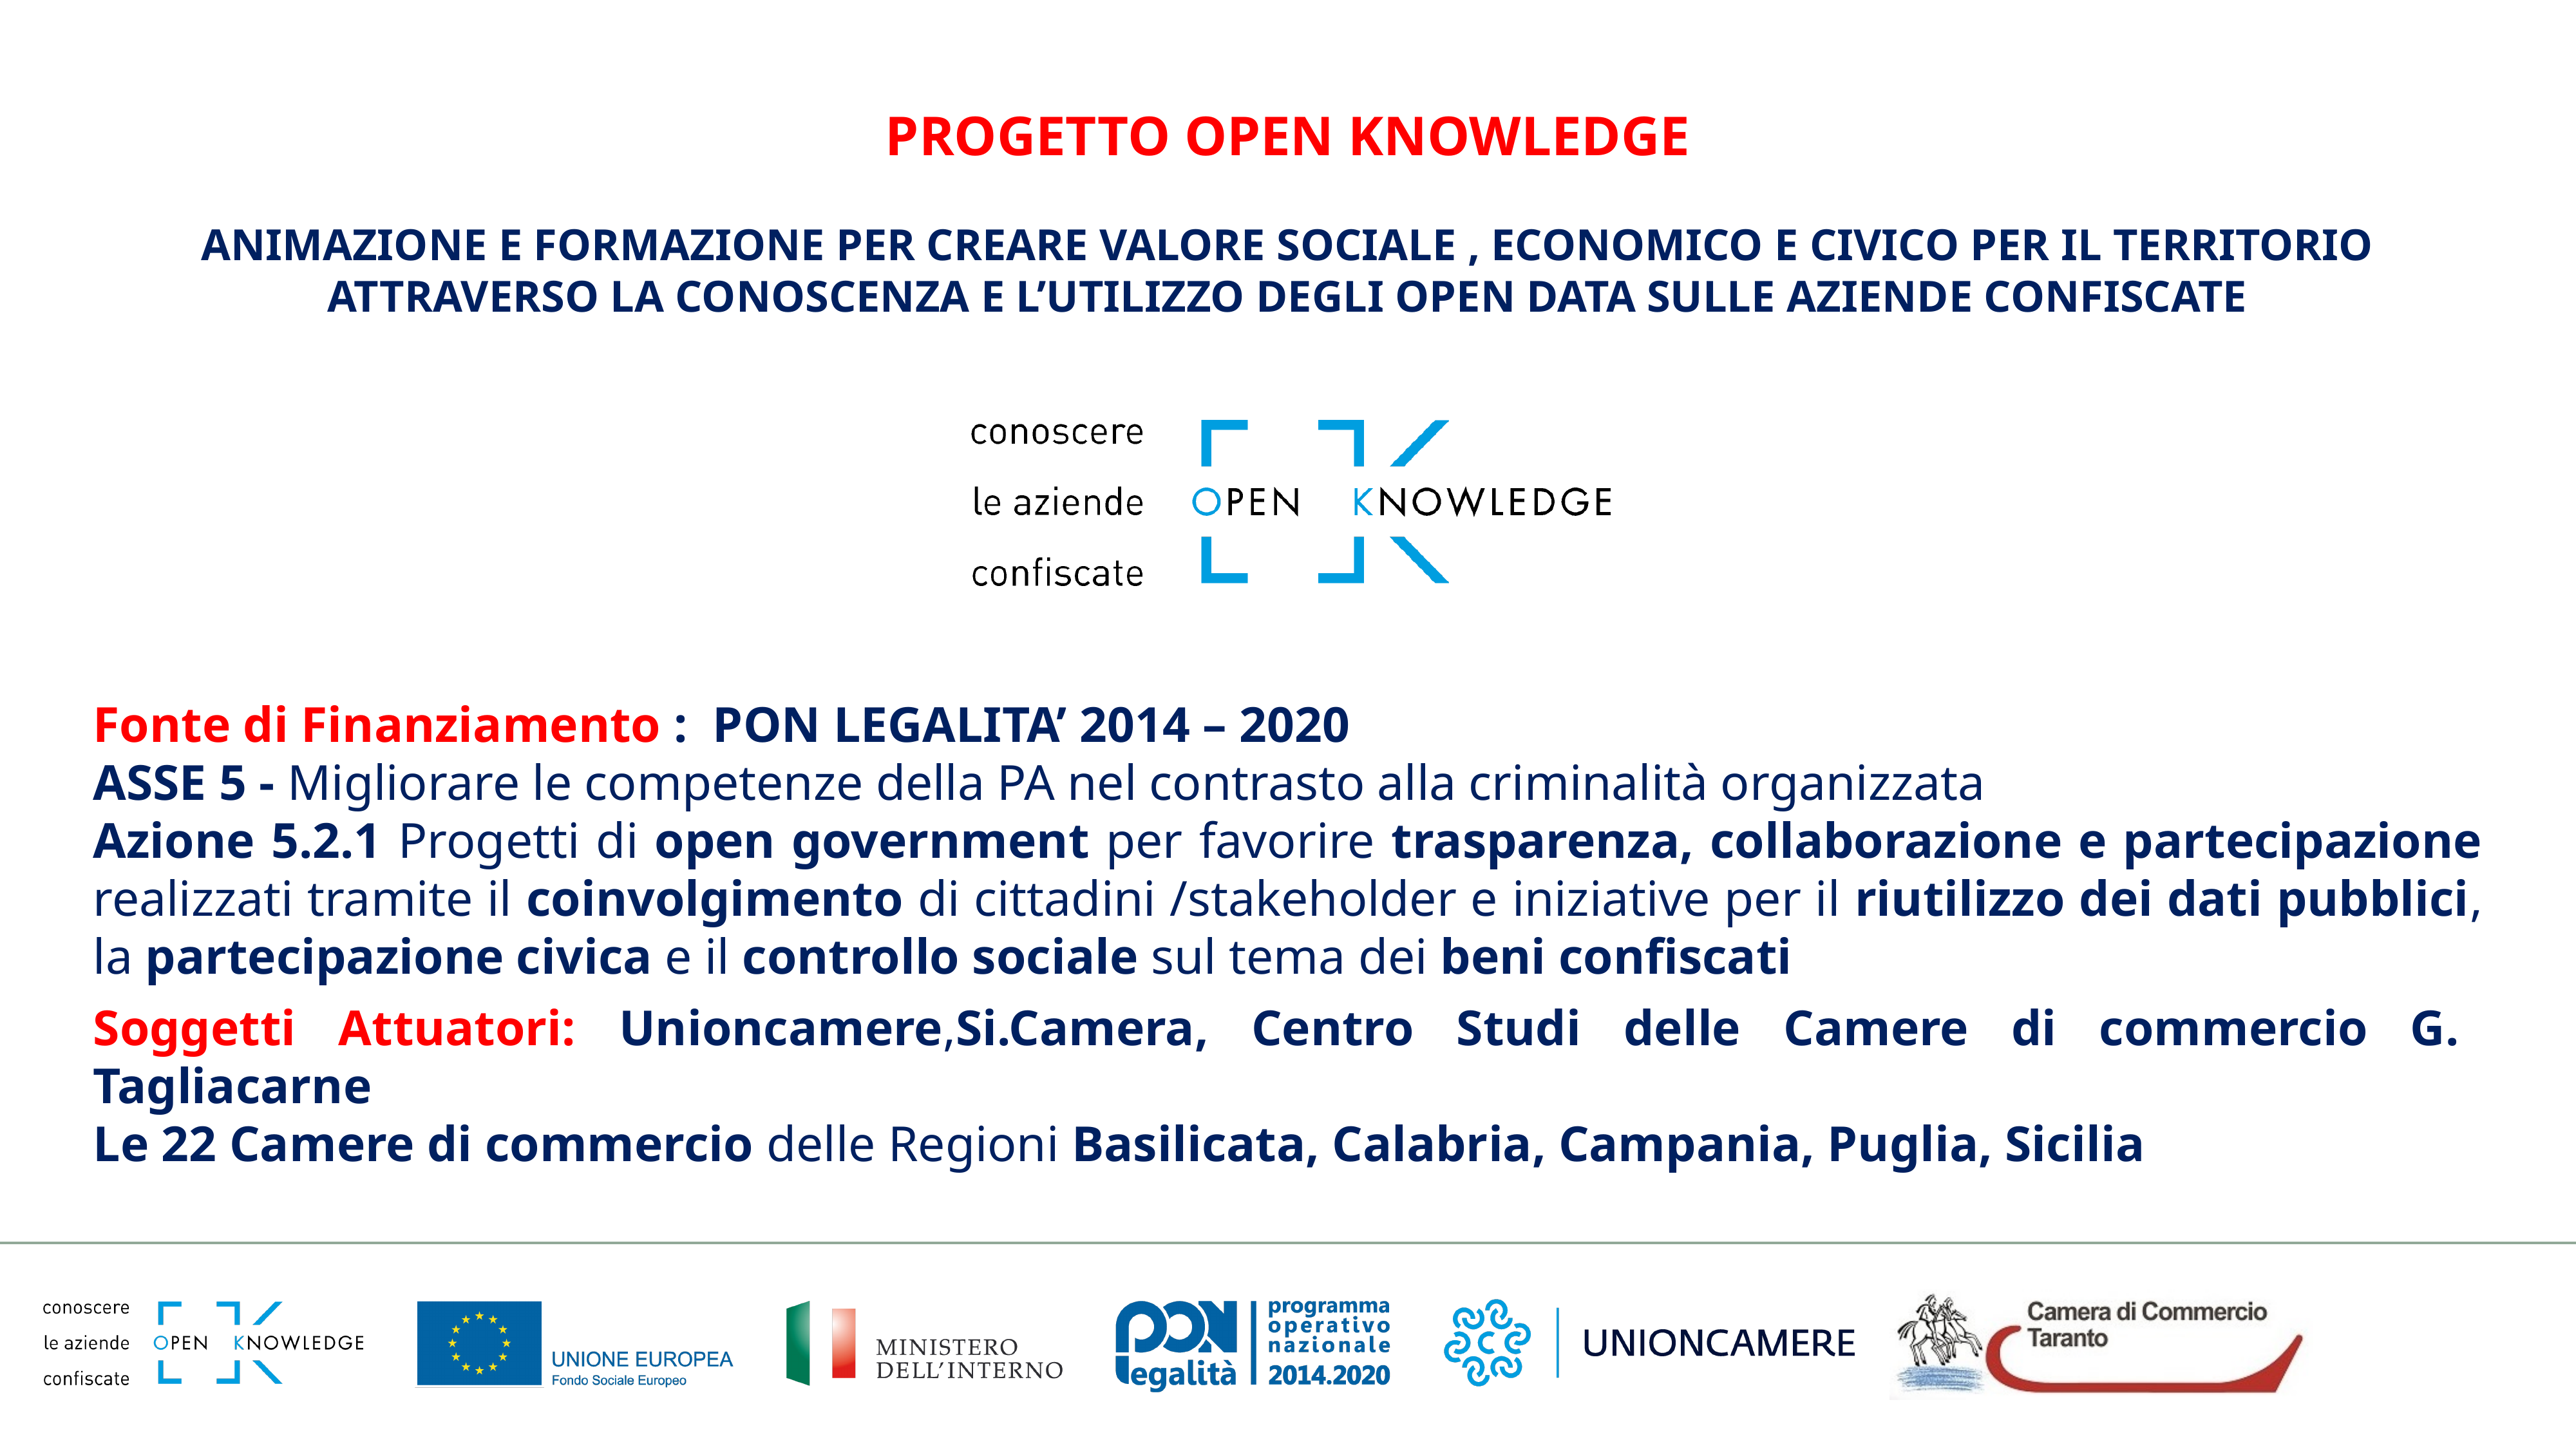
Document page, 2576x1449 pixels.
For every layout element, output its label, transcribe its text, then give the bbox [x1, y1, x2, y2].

text_box PROGETTO OPEN KNOWLEDGE ANIMAZIONE E FORMAZIONE PER CREARE VALORE SOCIALE , ECONOMICO E CIVICO PER IL TERRITORIO ATTRAVERSO LA CONOSCENZA E L’UTILIZZO DEGLI OPEN DATA SULLE AZIENDE CONFISCATE Fonte di Finanziamento : PON LEGALITA’ 2014 – 2020 ASSE 5 - Migliorare le competenze della PA nel contrasto alla criminalità organizzata Azione 5.2.1 Progetti di open government per favorire trasparenza, collaborazione e partecipazione realizzati tramite il coinvolgimento di cittadini /stakeholder e iniziative per il riutilizzo dei dati pubblici, la partecipazione civica e il controllo sociale sul tema dei beni confiscati [84, 97, 2492, 1046]
picture [969, 409, 1717, 600]
text_box Soggetti Attuatori: Unioncamere,Si.Camera, Centro Studi delle Camere di commercio G. Tagliacarne Le 22 Camere di commercio delle Regioni Basilicata, Calabria, Campania, Puglia, Sicilia [84, 992, 2470, 1176]
picture [1889, 1281, 2313, 1400]
picture [42, 1296, 1855, 1392]
